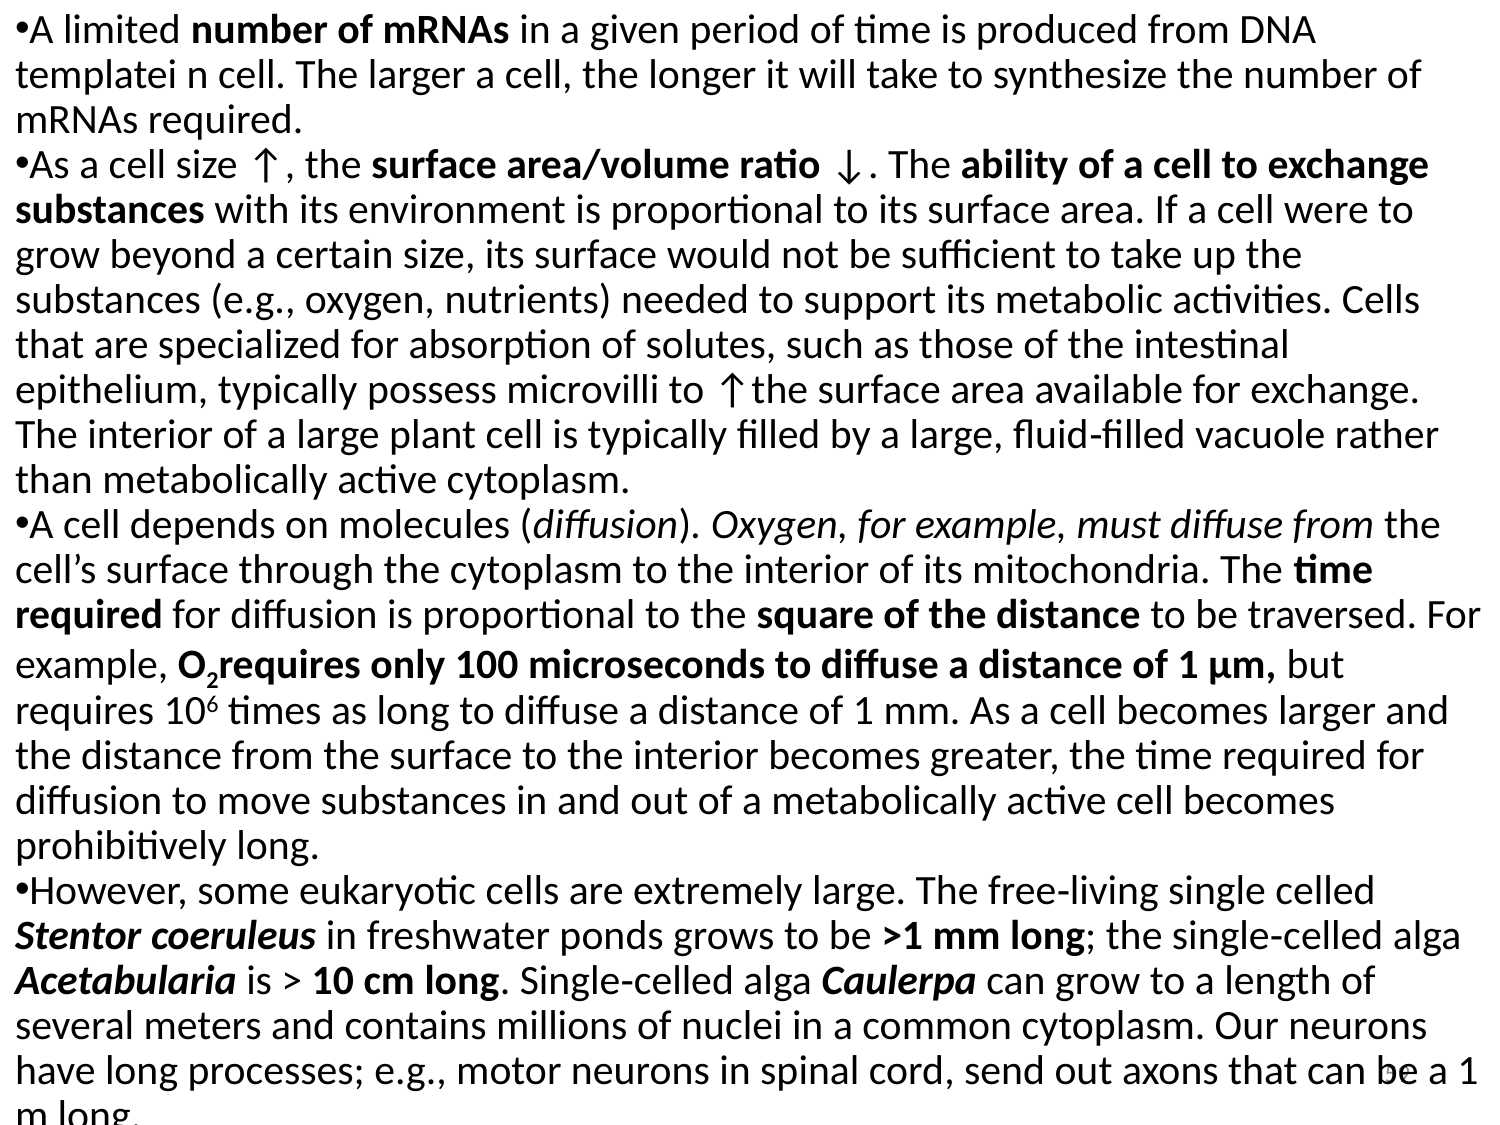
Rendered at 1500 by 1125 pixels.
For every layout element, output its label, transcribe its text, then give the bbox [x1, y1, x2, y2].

slide_number 59 [1074, 1042, 1425, 1103]
list A limited number of mRNAs in a given period of time is produced from DNA templatei n cell. The larger a cell, the longer it will take to synthesize the number of mRNAs required. As a cell size ↑, the surface area/volume ratio ↓. The ability of a cell to exchange substances with its environment is proportional to its surface area. If a cell were to grow beyond a certain size, its surface would not be sufficient to take up the substances (e.g., oxygen, nutrients) needed to support its metabolic activities. Cells that are specialized for absorption of solutes, such as those of the intestinal epithelium, typically possess microvilli to ↑the surface area available for exchange. The interior of a large plant cell is typically filled by a large, fluid‐filled vacuole rather than metabolically active cytoplasm. A cell depends on molecules (diffusion). Oxygen, for example, must diffuse from the cell’s surface through the cytoplasm to the interior of its mitochondria. The time required for diffusion is proportional to the square of the distance to be traversed. For example, O2requires only 100 microseconds to diffuse a distance of 1 μm, but requires 106 times as long to diffuse a distance of 1 mm. As a cell becomes larger and the distance from the surface to the interior becomes greater, the time required for diffusion to move substances in and out of a metabolically active cell becomes prohibitively long. However, some eukaryotic cells are extremely large. The free‐living single celled Stentor coeruleus in freshwater ponds grows to be >1 mm long; the single‐celled alga Acetabularia is > 10 cm long. Single‐celled alga Caulerpa can grow to a length of several meters and contains millions of nuclei in a common cytoplasm. Our neurons have long processes; e.g., motor neurons in spinal cord, send out axons that can be a 1 m long. [0, 0, 1500, 1005]
